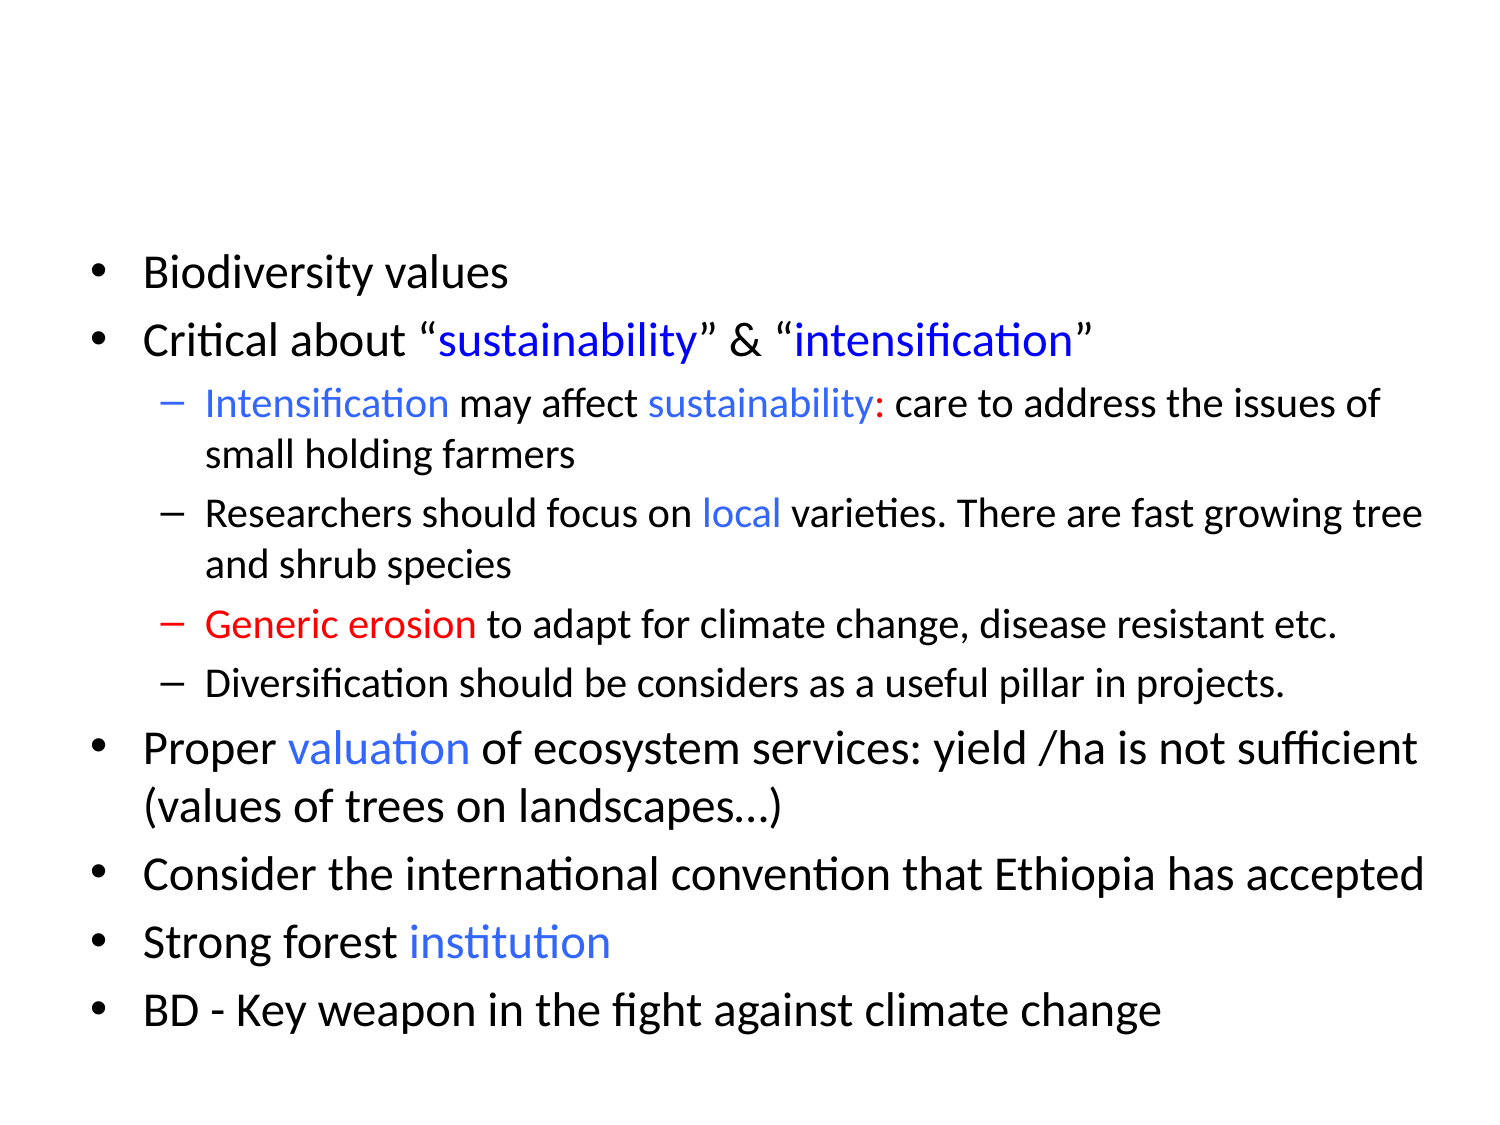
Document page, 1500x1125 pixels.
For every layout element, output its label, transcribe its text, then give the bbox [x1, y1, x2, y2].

list Biodiversity values Critical about “sustainability” & “intensification” Intensification may affect sustainability: care to address the issues of small holding farmers Researchers should focus on local varieties. There are fast growing tree and shrub species Generic erosion to adapt for climate change, disease resistant etc. Diversification should be considers as a useful pillar in projects. Proper valuation of ecosystem services: yield /ha is not sufficient (values of trees on landscapes…) Consider the international convention that Ethiopia has accepted Strong forest institution BD - Key weapon in the fight against climate change [75, 232, 1467, 1098]
